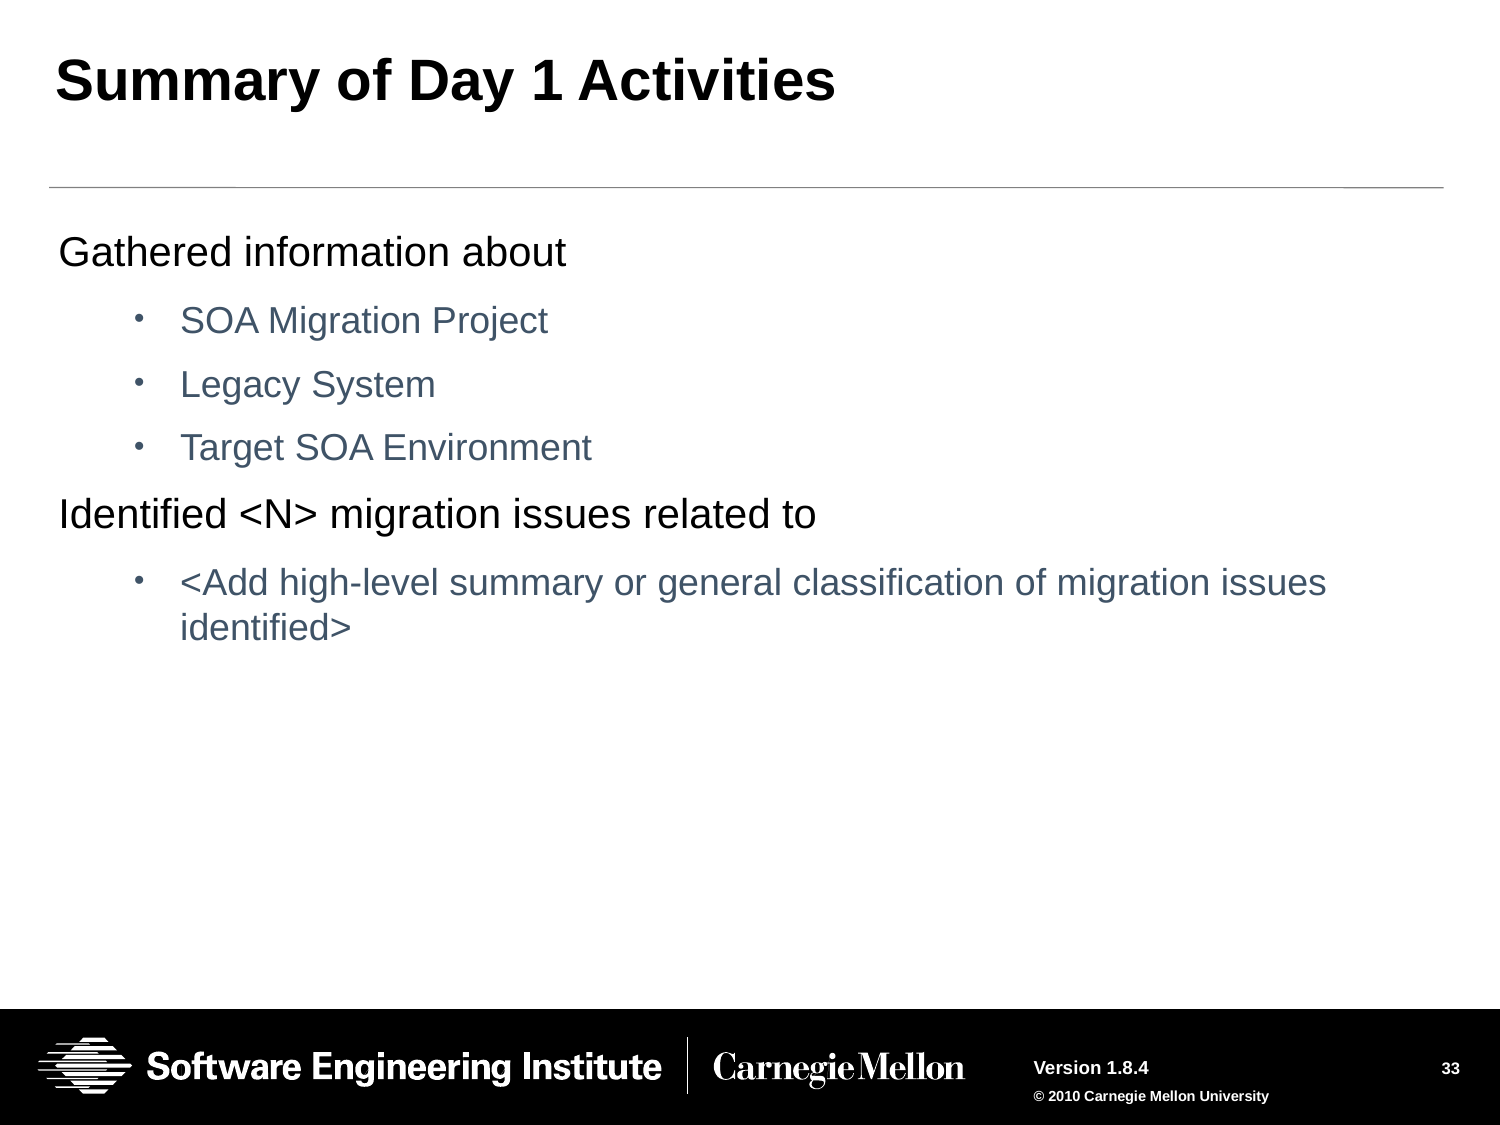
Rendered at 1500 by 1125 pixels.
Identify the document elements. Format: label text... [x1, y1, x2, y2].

list Gathered information about SOA Migration Project Legacy System Target SOA Environment Identified <N> migration issues related to <Add high-level summary or general classification of migration issues identified> [58, 224, 1438, 953]
title Summary of Day 1 Activities [55, 49, 1451, 114]
